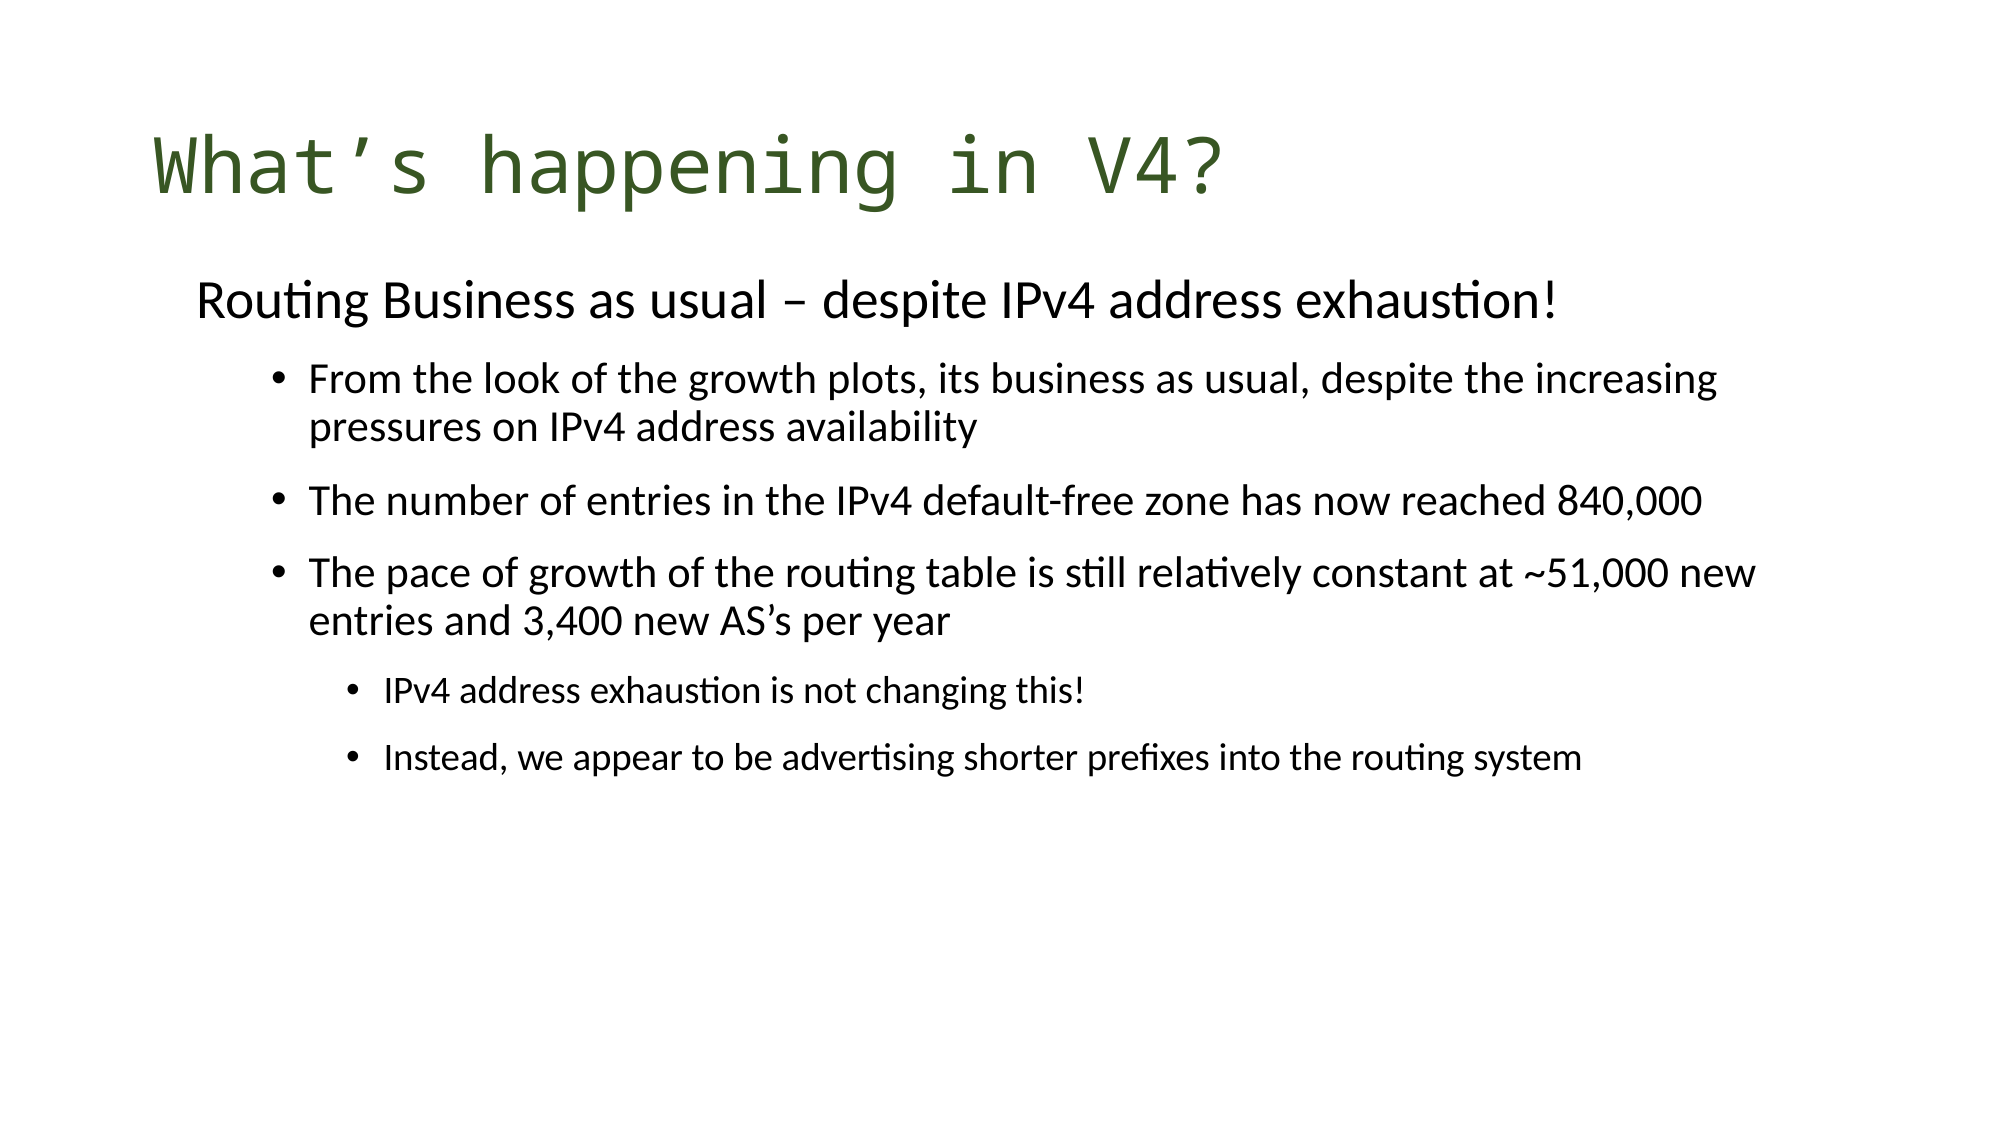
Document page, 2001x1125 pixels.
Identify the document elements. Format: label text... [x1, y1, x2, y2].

title What’s happening in V4? [137, 59, 1863, 278]
list Routing Business as usual – despite IPv4 address exhaustion! From the look of the growth plots, its business as usual, despite the increasing pressures on IPv4 address availability The number of entries in the IPv4 default-free zone has now reached 840,000 The pace of growth of the routing table is still relatively constant at ~51,000 new entries and 3,400 new AS’s per year IPv4 address exhaustion is not changing this! Instead, we appear to be advertising shorter prefixes into the routing system [181, 263, 1851, 1013]
